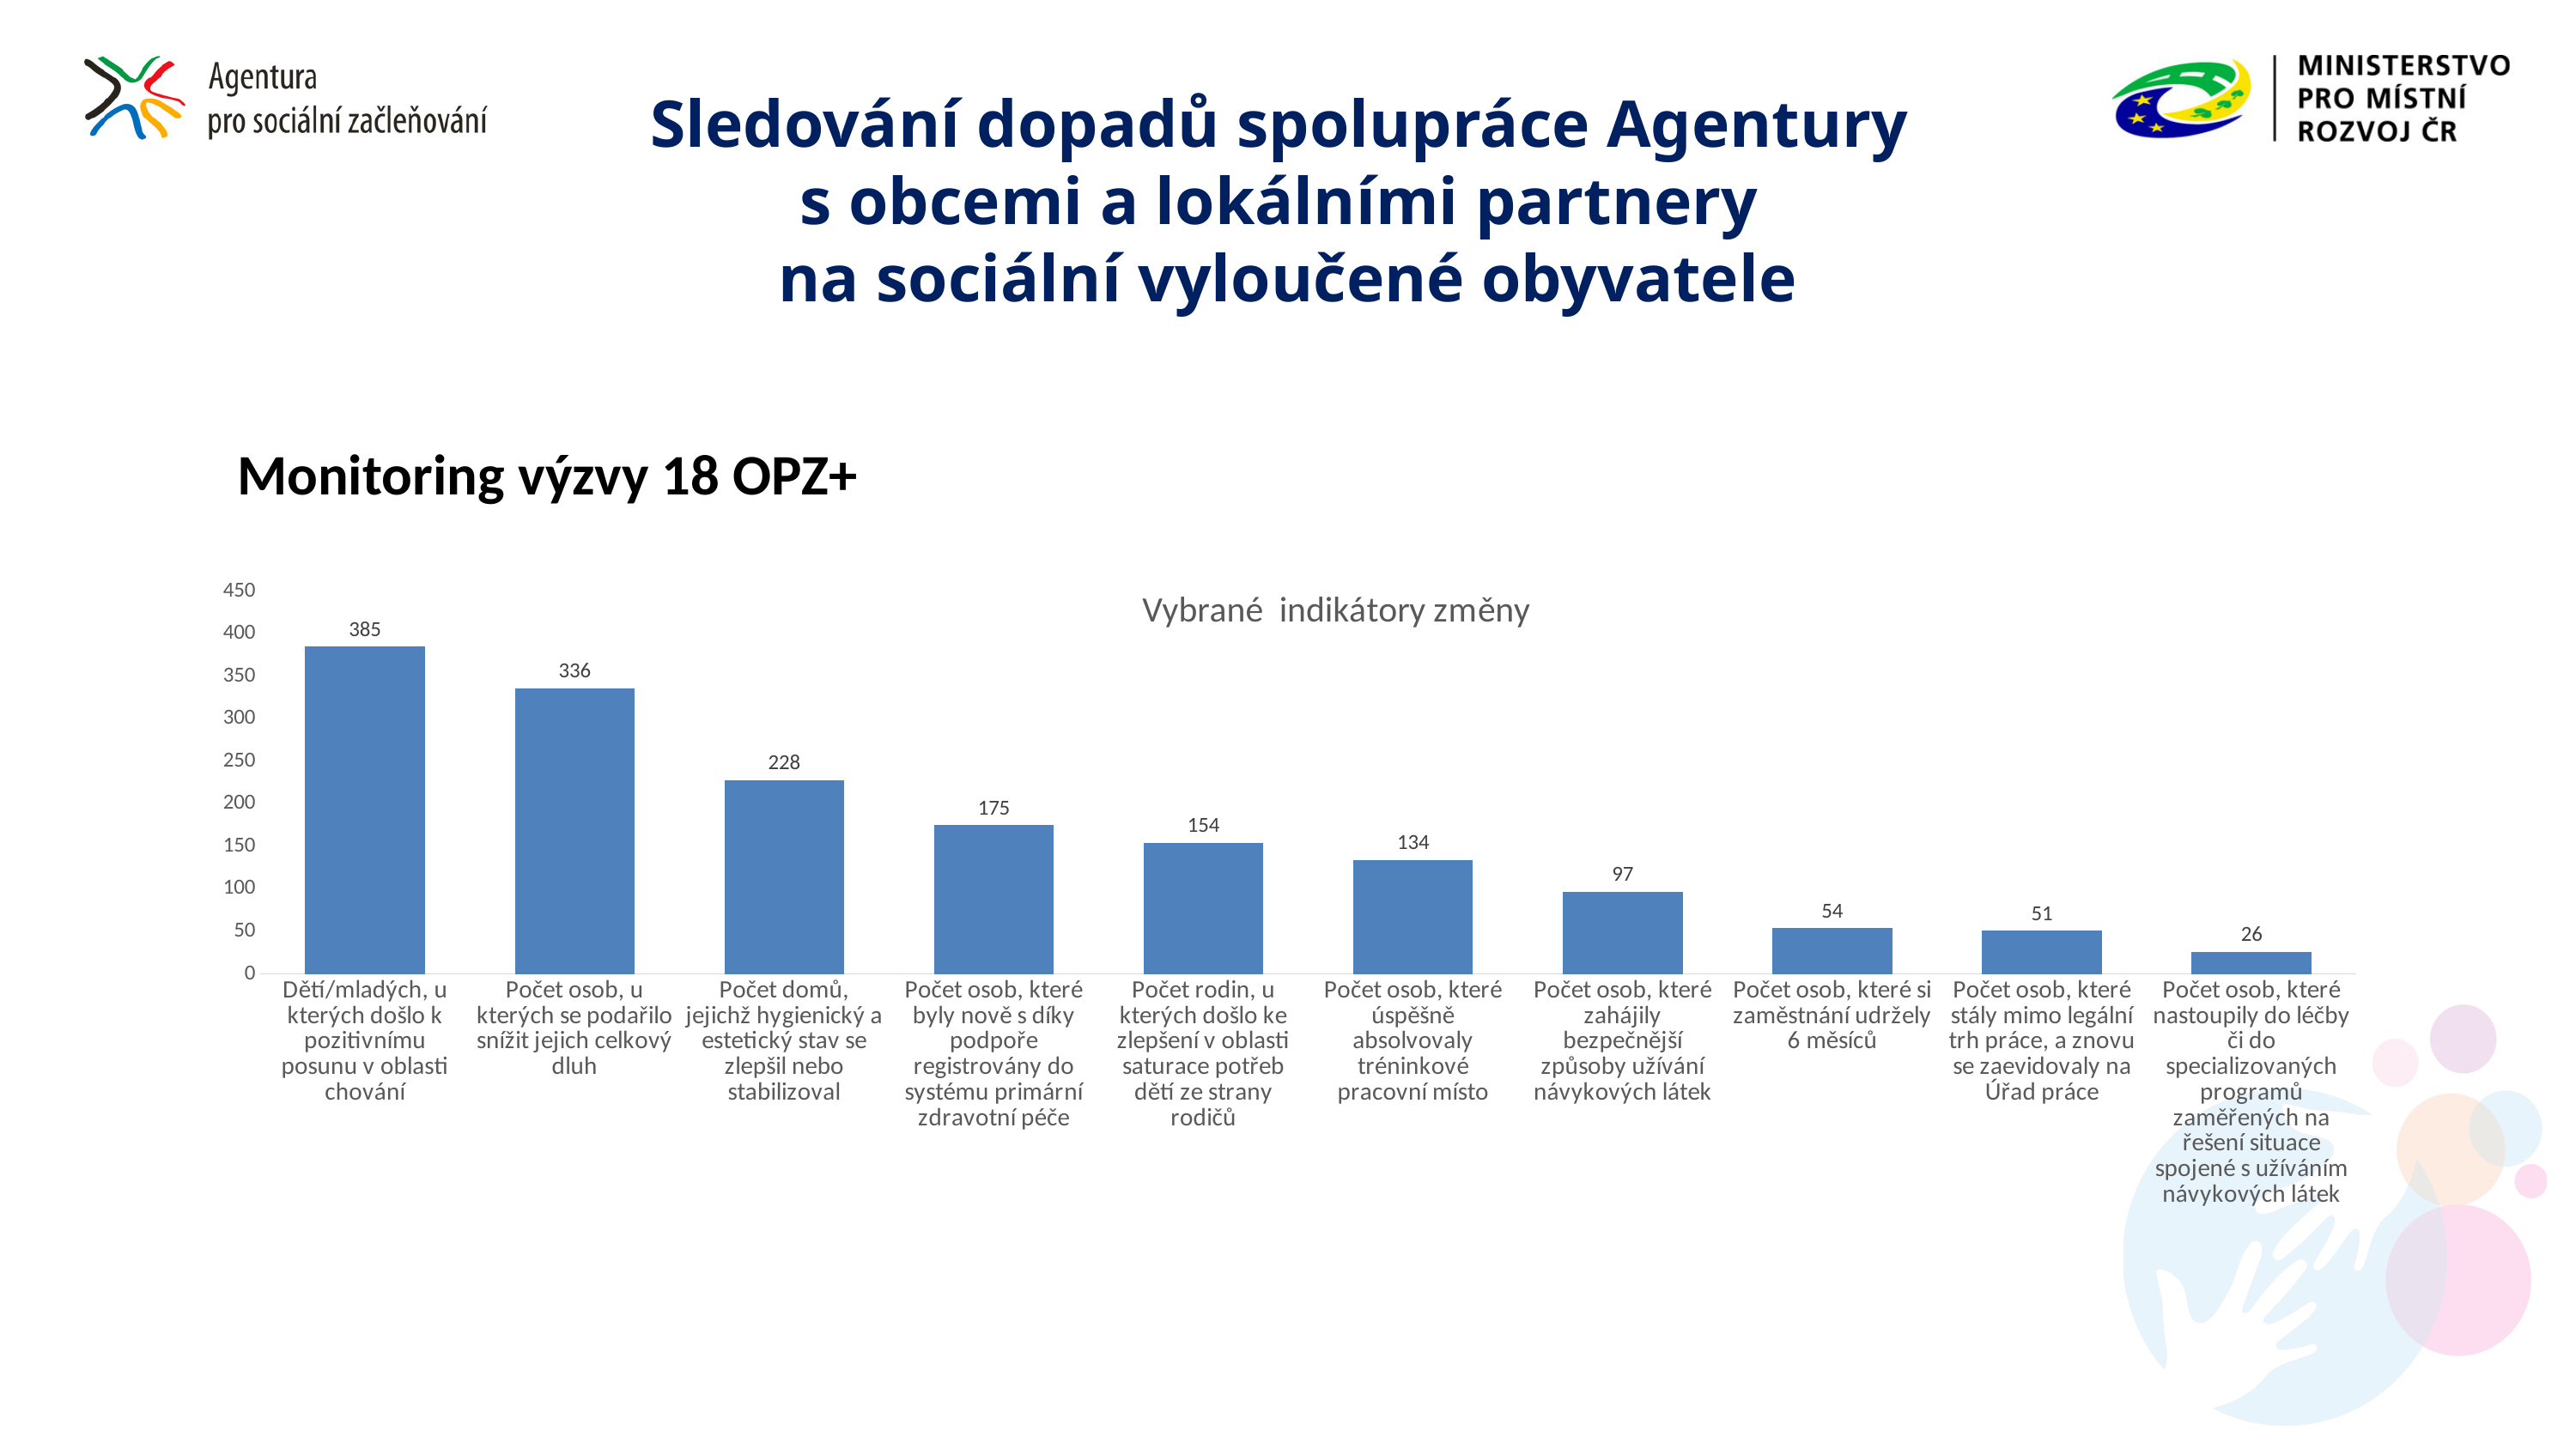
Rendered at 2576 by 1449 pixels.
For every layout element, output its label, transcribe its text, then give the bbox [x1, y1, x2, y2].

list Monitoring výzvy 18 OPZ+ [224, 270, 2319, 559]
picture [2111, 55, 2510, 142]
chart [175, 561, 2497, 1331]
picture [66, 38, 505, 159]
title Sledování dopadů spolupráce Agentury s obcemi a lokálními partnery na sociální vyloučené obyvatele [295, 118, 2281, 270]
